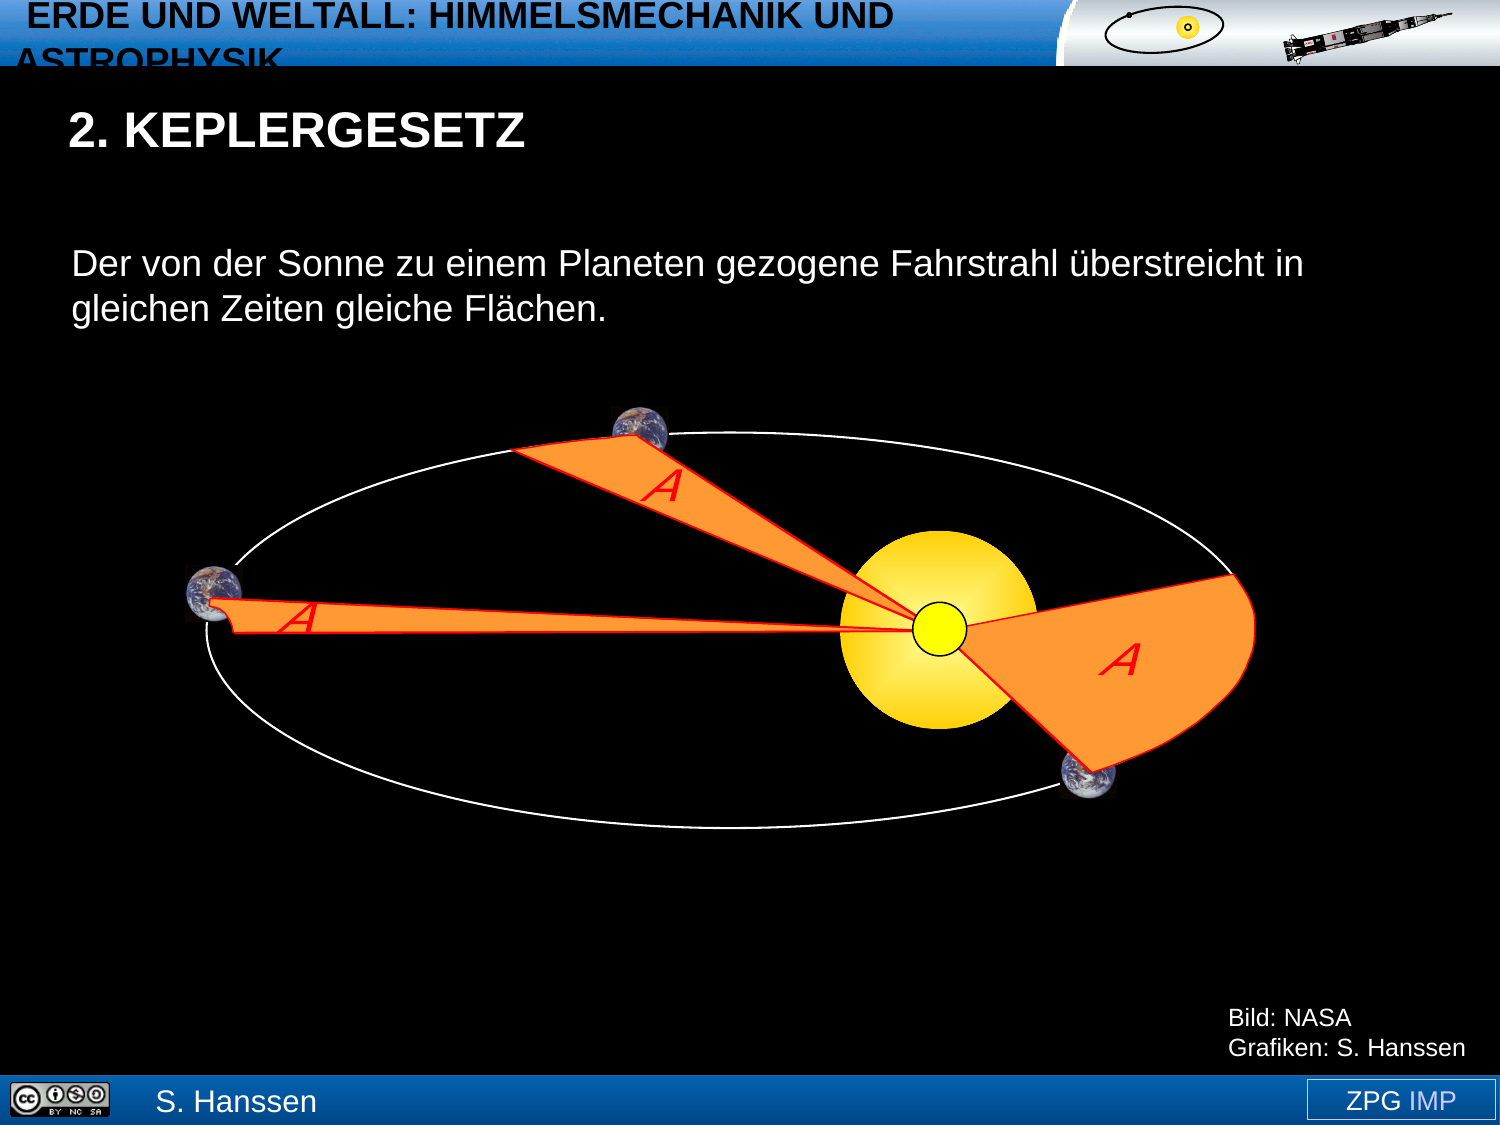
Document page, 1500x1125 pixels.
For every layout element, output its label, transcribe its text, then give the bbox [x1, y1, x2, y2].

text_box [237, 450, 846, 626]
picture [10, 1082, 110, 1117]
text_box [232, 600, 912, 633]
text_box [512, 438, 916, 620]
text_box [912, 602, 967, 656]
text_box [856, 530, 1037, 625]
text_box [959, 574, 1255, 763]
picture [0, 0, 64, 66]
text_box Der von der Sonne zu einem Planeten gezogene Fahrstrahl überstreicht in gleichen Zeiten gleiche Flächen. [56, 231, 1368, 337]
text_box [674, 432, 1232, 612]
text_box [206, 631, 1058, 829]
picture [611, 406, 669, 464]
picture [185, 565, 243, 622]
text_box [840, 593, 913, 629]
text_box [840, 632, 1012, 730]
picture [23, 52, 30, 63]
picture [1060, 742, 1118, 799]
text_box 2. Keplergesetz [53, 90, 1437, 217]
picture [59, 6, 64, 14]
text_box Bild: NASA Grafiken: S. Hanssen [1213, 993, 1500, 1069]
picture [1415, 0, 1500, 66]
text_box 2. Kepler-Gesetz [64, 0, 1415, 90]
